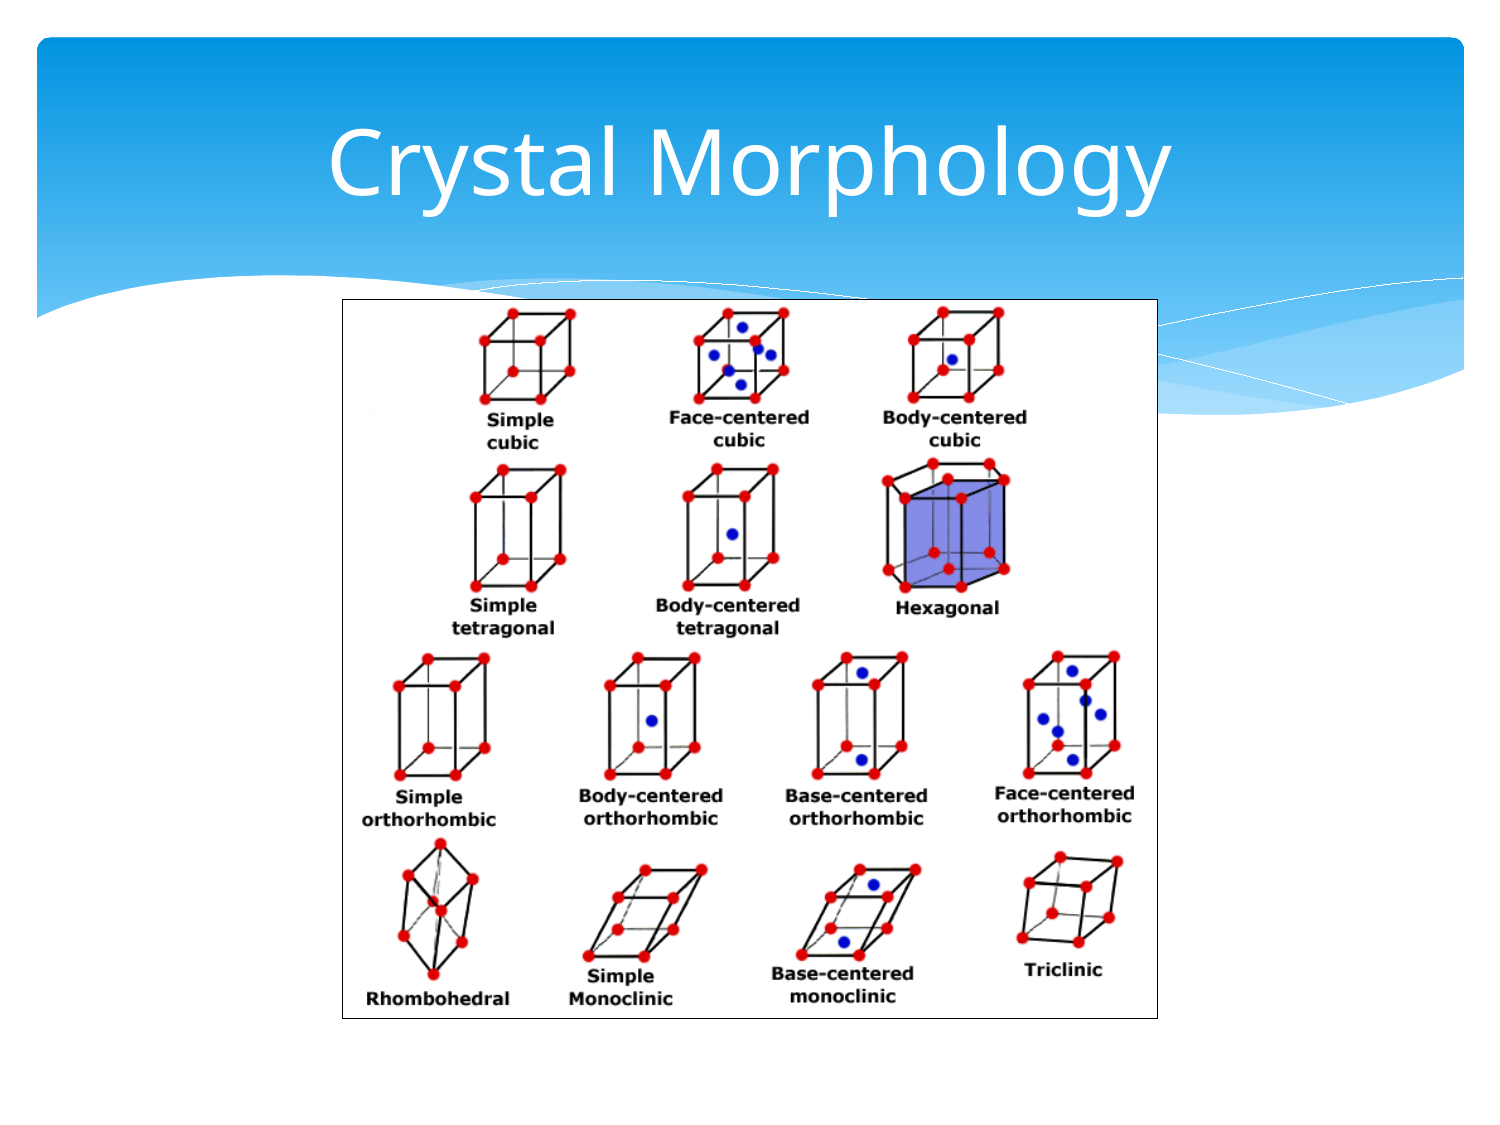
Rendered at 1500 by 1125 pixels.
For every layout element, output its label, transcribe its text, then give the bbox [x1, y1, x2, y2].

title Crystal Morphology [75, 55, 1425, 261]
picture [342, 299, 1158, 1019]
